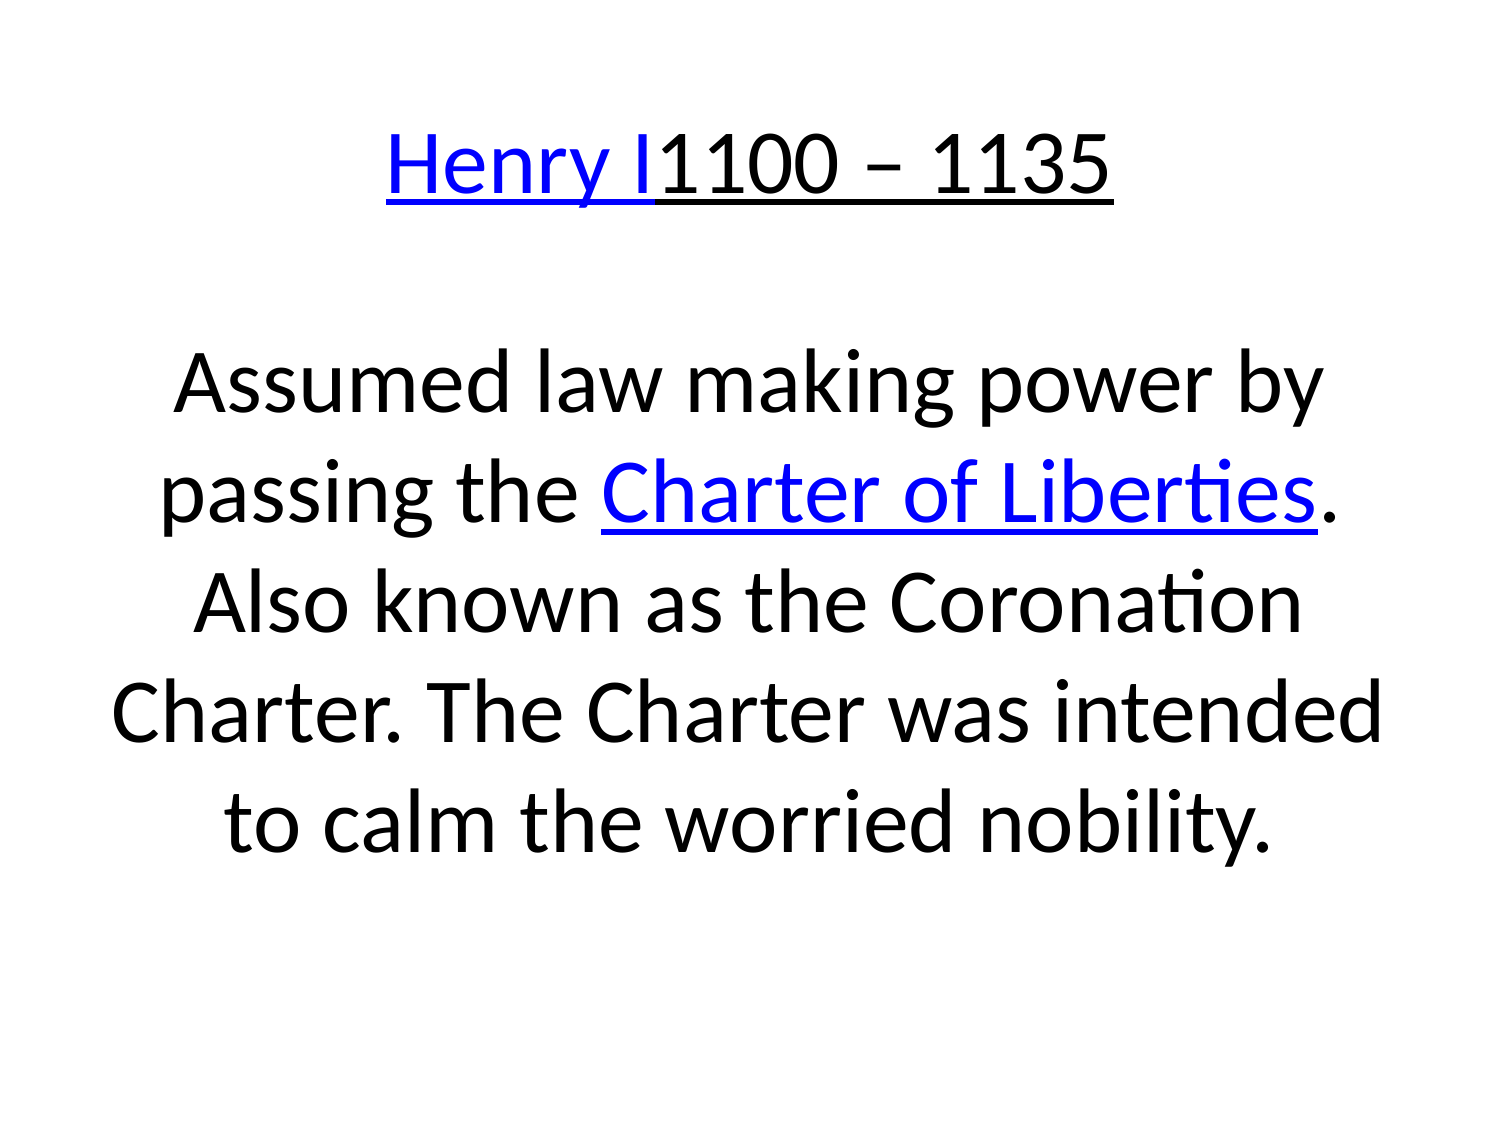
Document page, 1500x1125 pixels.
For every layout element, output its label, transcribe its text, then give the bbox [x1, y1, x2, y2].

title Henry I 1100 – 1135 Assumed law making power by passing the Charter of Liberties. Also known as the Coronation Charter. The Charter was intended to calm the worried nobility. [74, 44, 1426, 1038]
